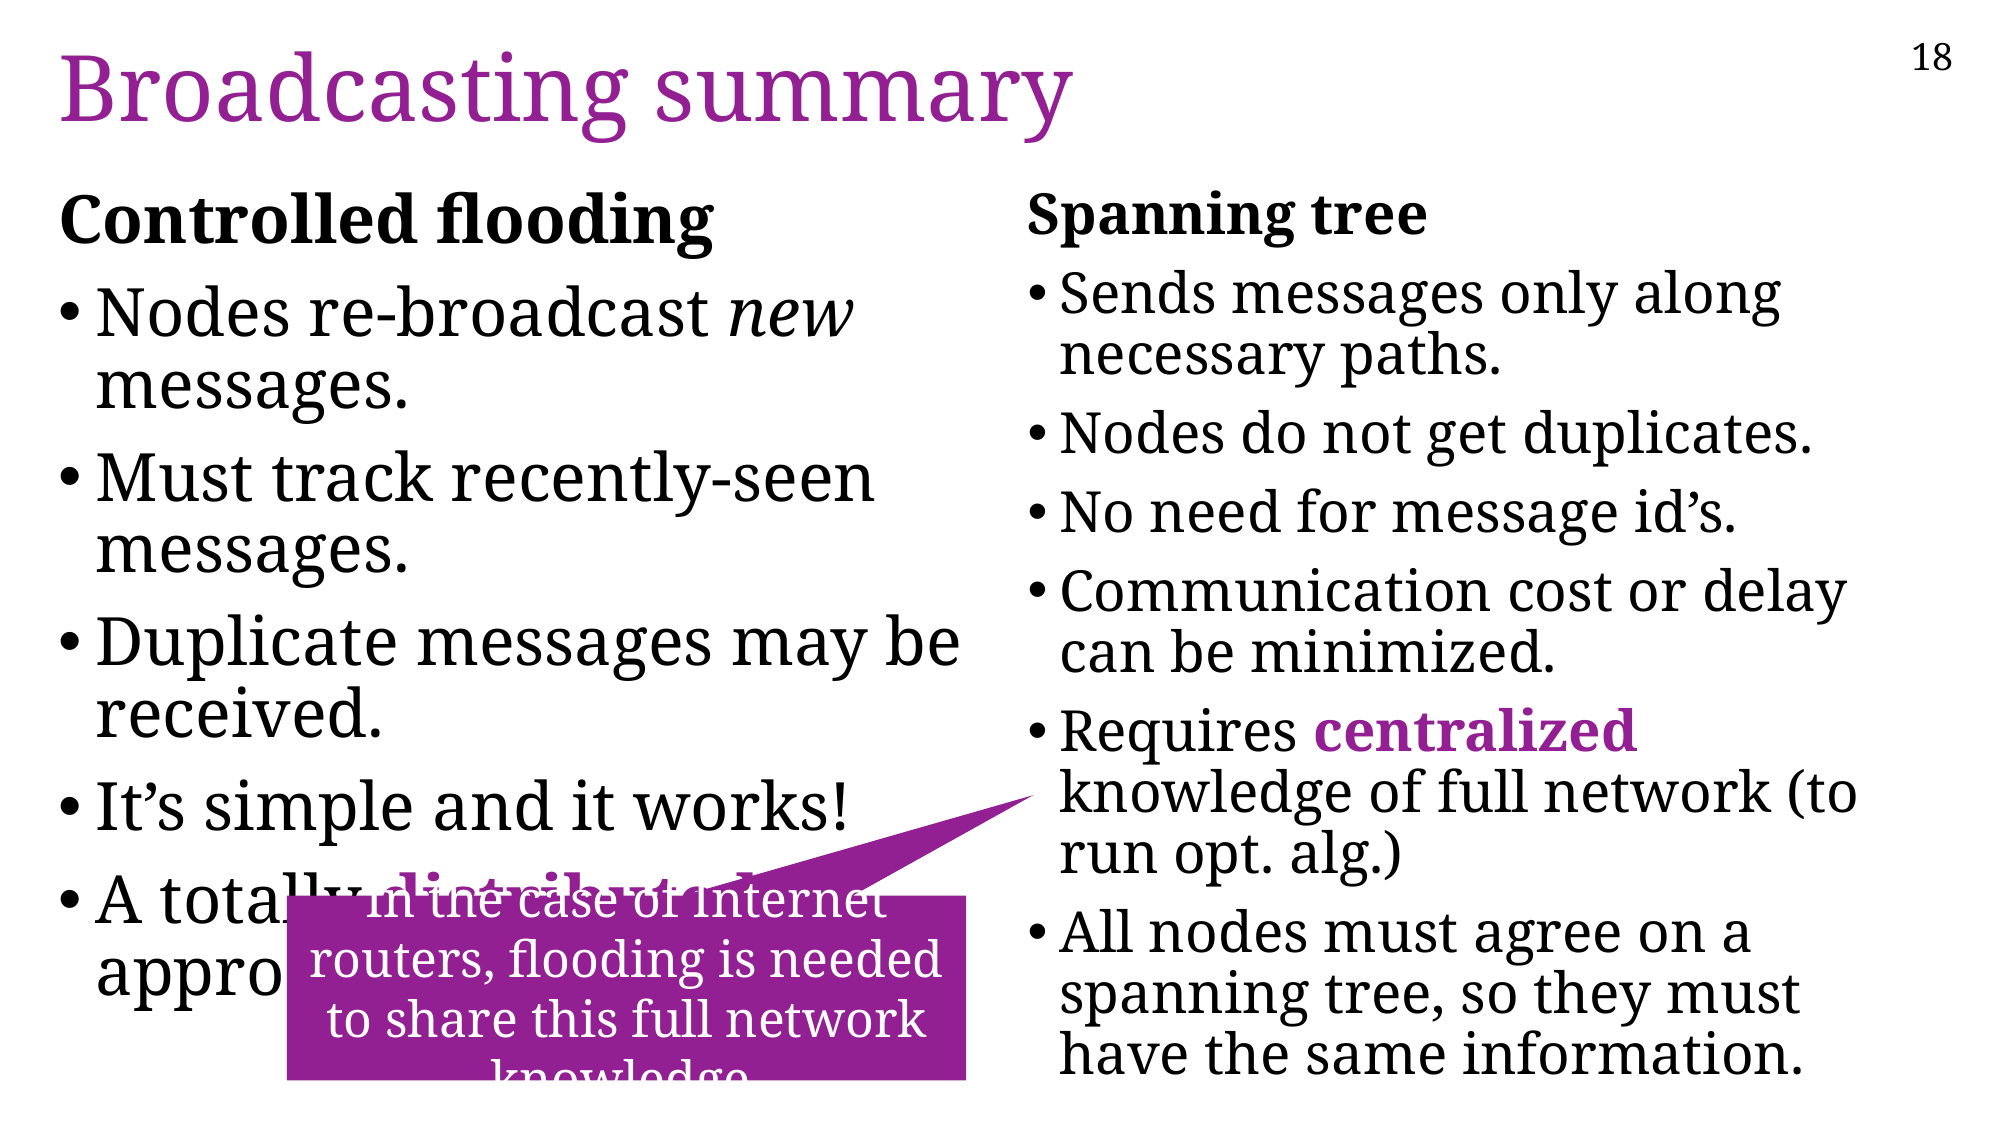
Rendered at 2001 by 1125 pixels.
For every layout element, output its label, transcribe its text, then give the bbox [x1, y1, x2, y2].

list Controlled flooding Nodes re-broadcast new messages. Must track recently-seen messages. Duplicate messages may be received. It’s simple and it works! A totally distributed approach. [43, 177, 988, 1101]
text_box In the case of Internet routers, flooding is needed to share this full network knowledge. [285, 794, 1034, 1082]
list Spanning tree Sends messages only along necessary paths. Nodes do not get duplicates. No need for message id’s. Communication cost or delay can be minimized. Requires centralized knowledge of full network (to run opt. alg.) All nodes must agree on a spanning tree, so they must have the same information. [1012, 177, 1953, 1101]
title Broadcasting summary [43, 25, 1953, 158]
